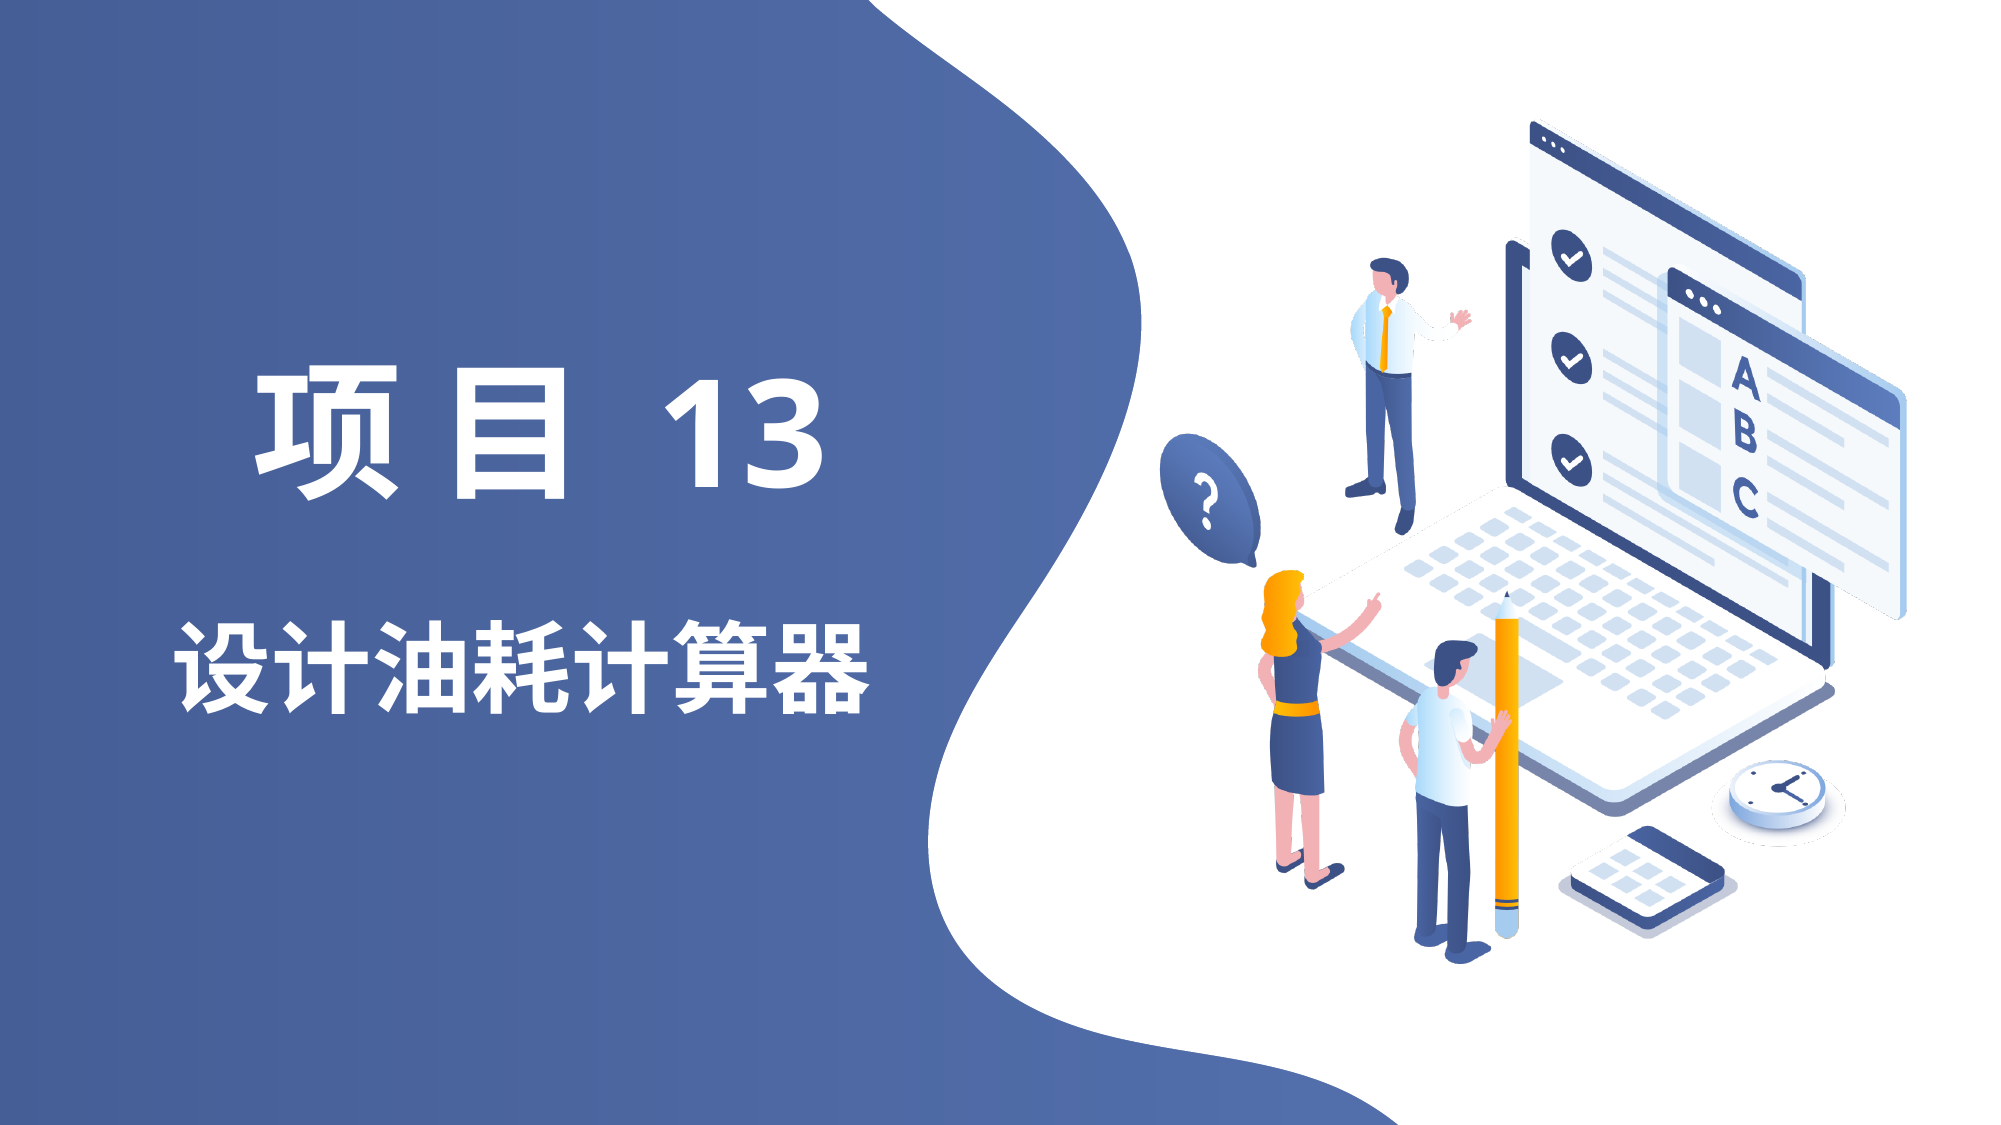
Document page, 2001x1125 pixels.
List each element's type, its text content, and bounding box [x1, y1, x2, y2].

picture [1159, 119, 1907, 964]
text_box 设计油耗计算器 [156, 597, 950, 733]
text_box [868, 0, 2000, 1125]
text_box 项 目 13 [237, 330, 897, 525]
